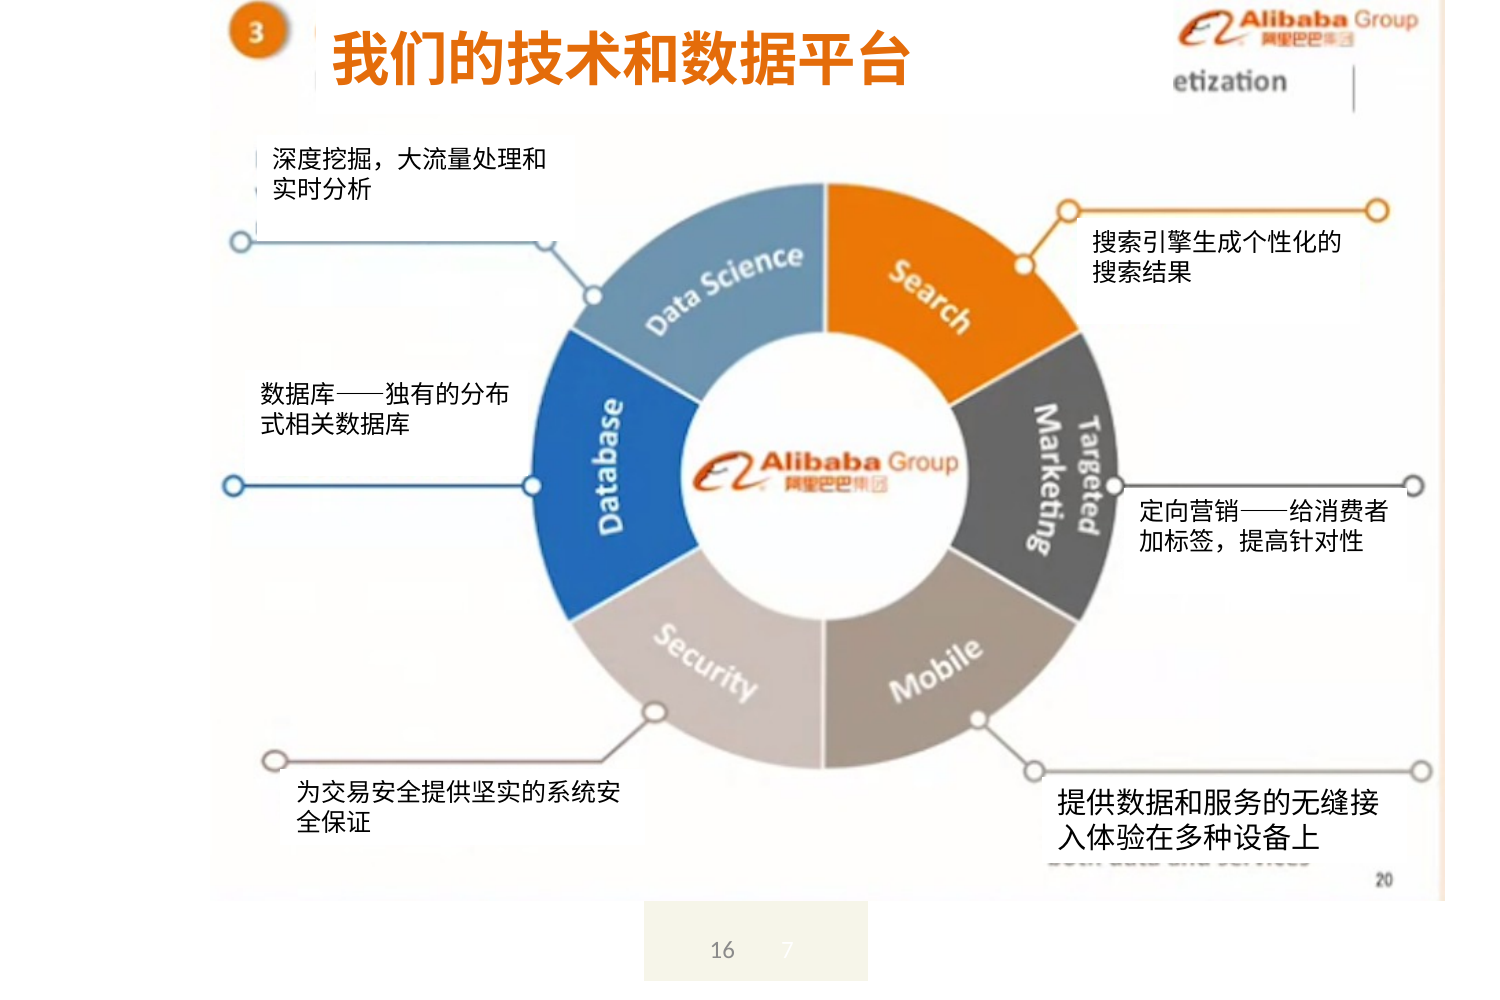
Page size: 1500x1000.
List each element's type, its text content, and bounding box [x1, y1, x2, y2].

picture [210, 0, 1445, 981]
slide_number 15 [656, 921, 751, 975]
